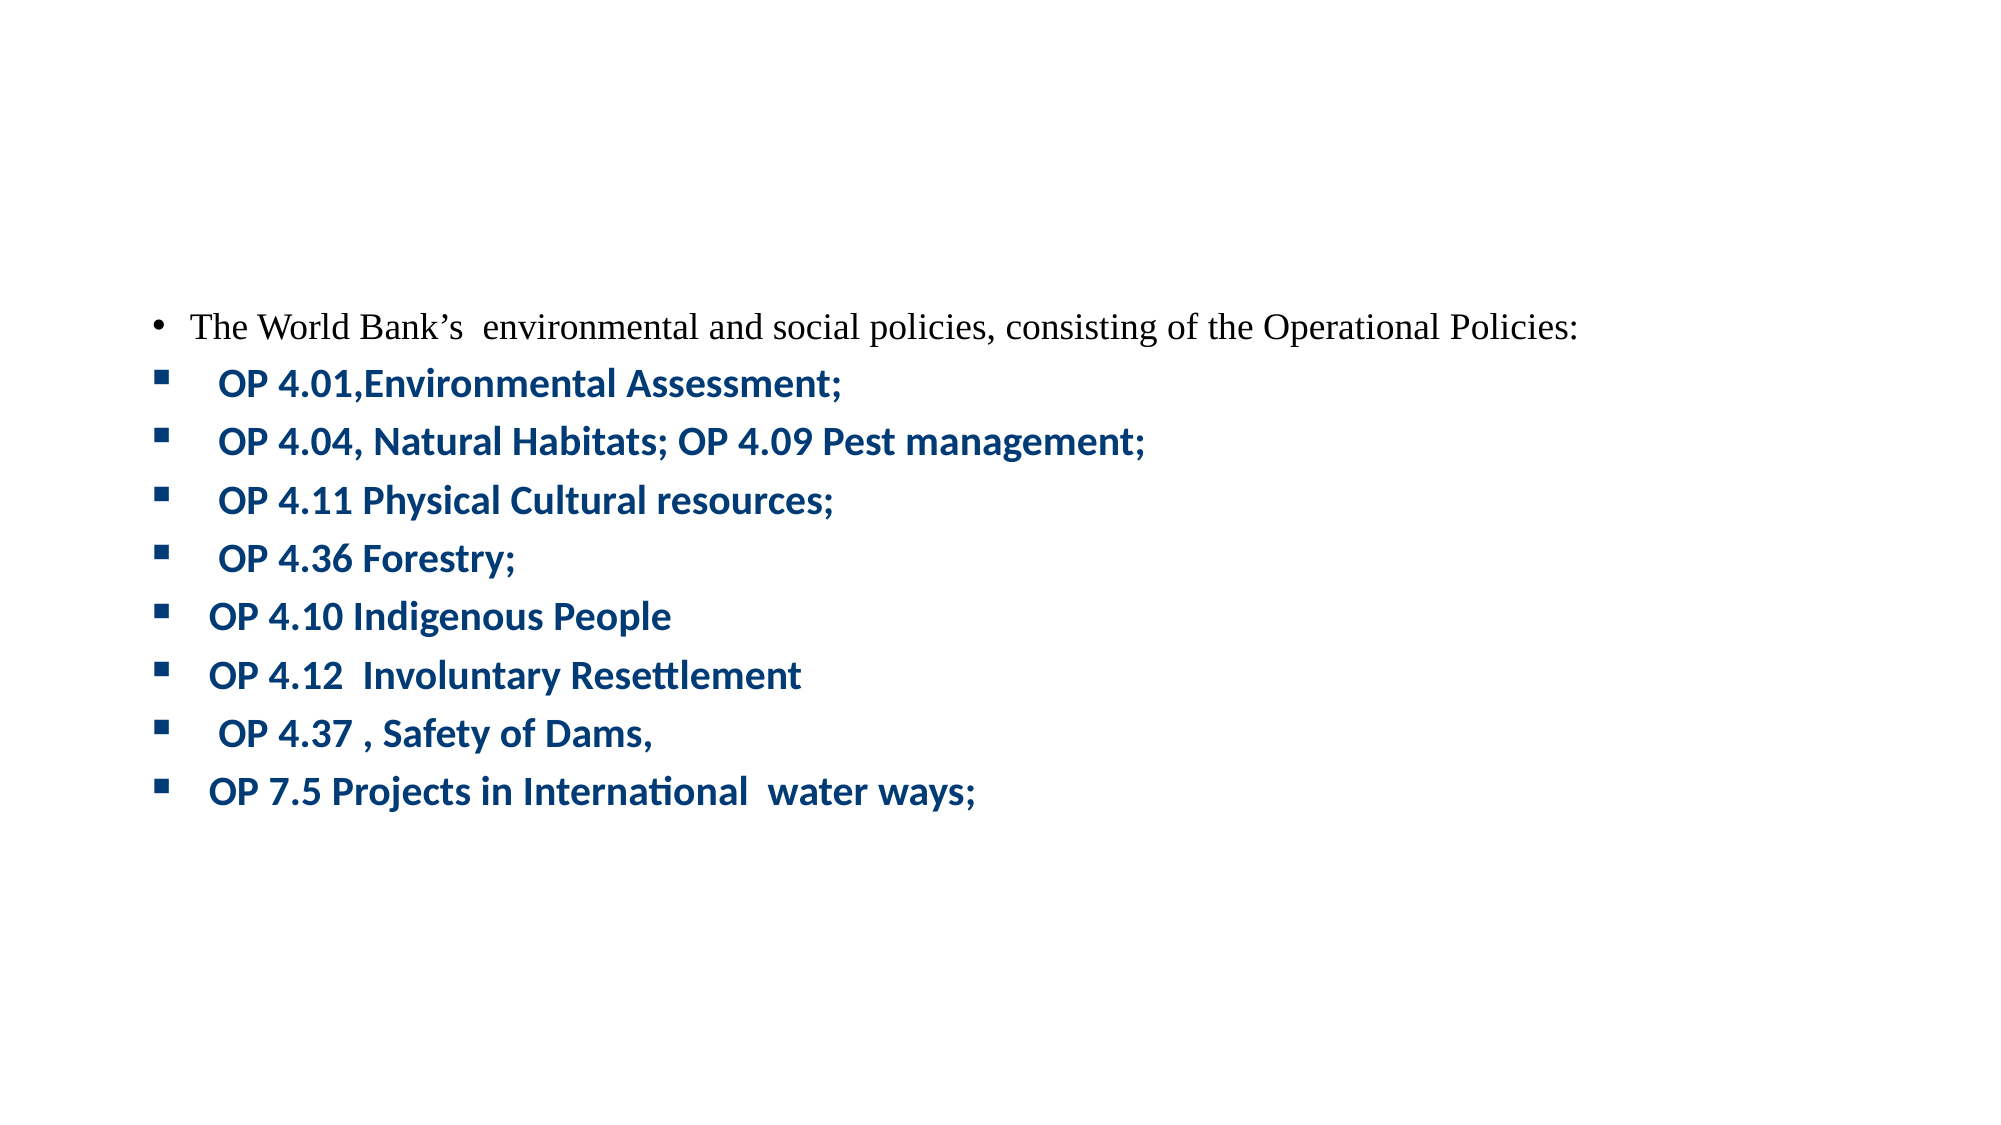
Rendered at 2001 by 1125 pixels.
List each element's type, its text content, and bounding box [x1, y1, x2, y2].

list The World Bank’s environmental and social policies, consisting of the Operational Policies: OP 4.01,Environmental Assessment; OP 4.04, Natural Habitats; OP 4.09 Pest management; OP 4.11 Physical Cultural resources; OP 4.36 Forestry; OP 4.10 Indigenous People OP 4.12 Involuntary Resettlement OP 4.37 , Safety of Dams, OP 7.5 Projects in International water ways; [137, 299, 1863, 1014]
